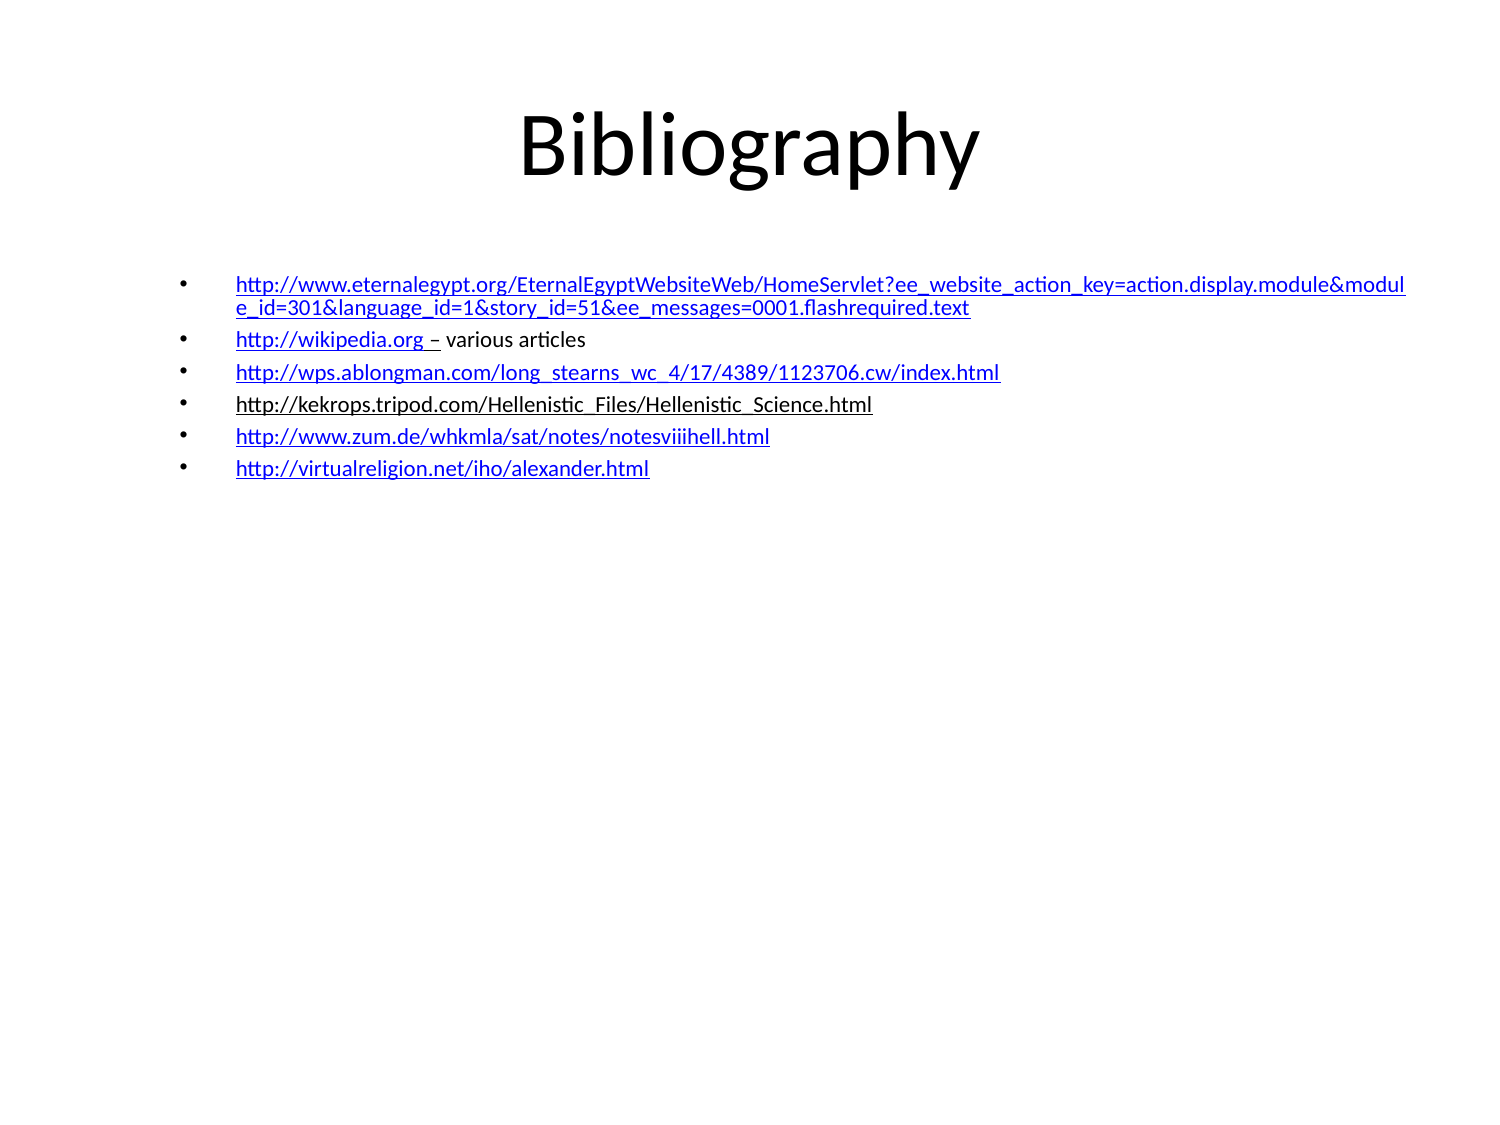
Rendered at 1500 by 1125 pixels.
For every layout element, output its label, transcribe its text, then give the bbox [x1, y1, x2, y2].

title Bibliography [74, 44, 1426, 233]
list http://www.eternalegypt.org/EternalEgyptWebsiteWeb/HomeServlet?ee_website_action_key=action.display.module&module_id=301&language_id=1&story_id=51&ee_messages=0001.flashrequired.text http://wikipedia.org – various articles http://wps.ablongman.com/long_stearns_wc_4/17/4389/1123706.cw/index.html http://kekrops.tripod.com/Hellenistic_Files/Hellenistic_Science.html http://www.zum.de/whkmla/sat/notes/notesviiihell.html http://virtualreligion.net/iho/alexander.html [74, 262, 1426, 1006]
